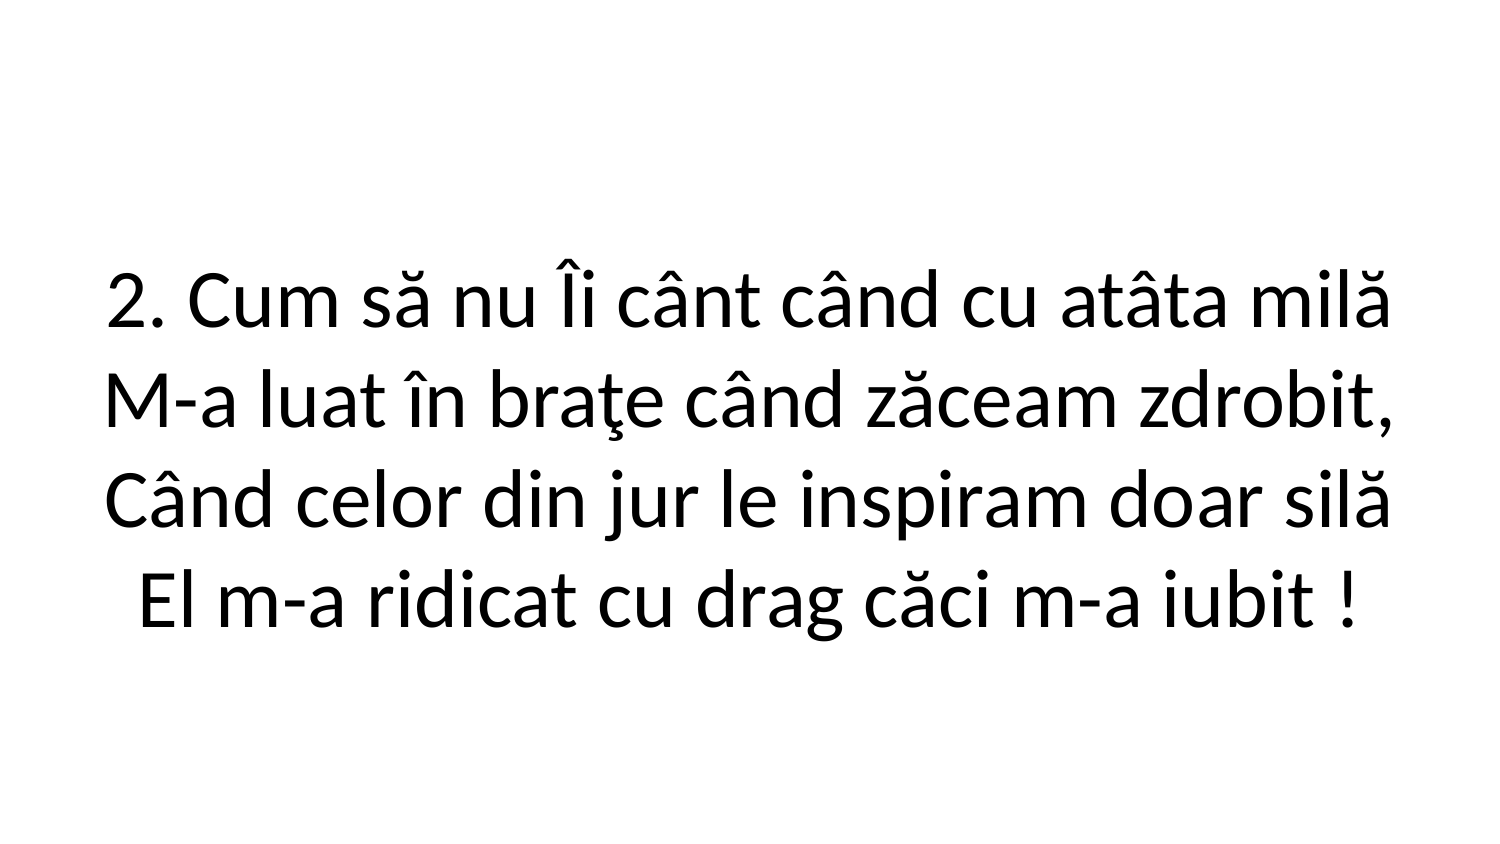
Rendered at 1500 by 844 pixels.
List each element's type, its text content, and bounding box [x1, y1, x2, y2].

text_box 2. Cum să nu Îi cânt când cu atâta milă M-a luat în braţe când zăceam zdrobit, Când celor din jur le inspiram doar silă El m-a ridicat cu drag căci m-a iubit ! [87, 192, 1413, 652]
